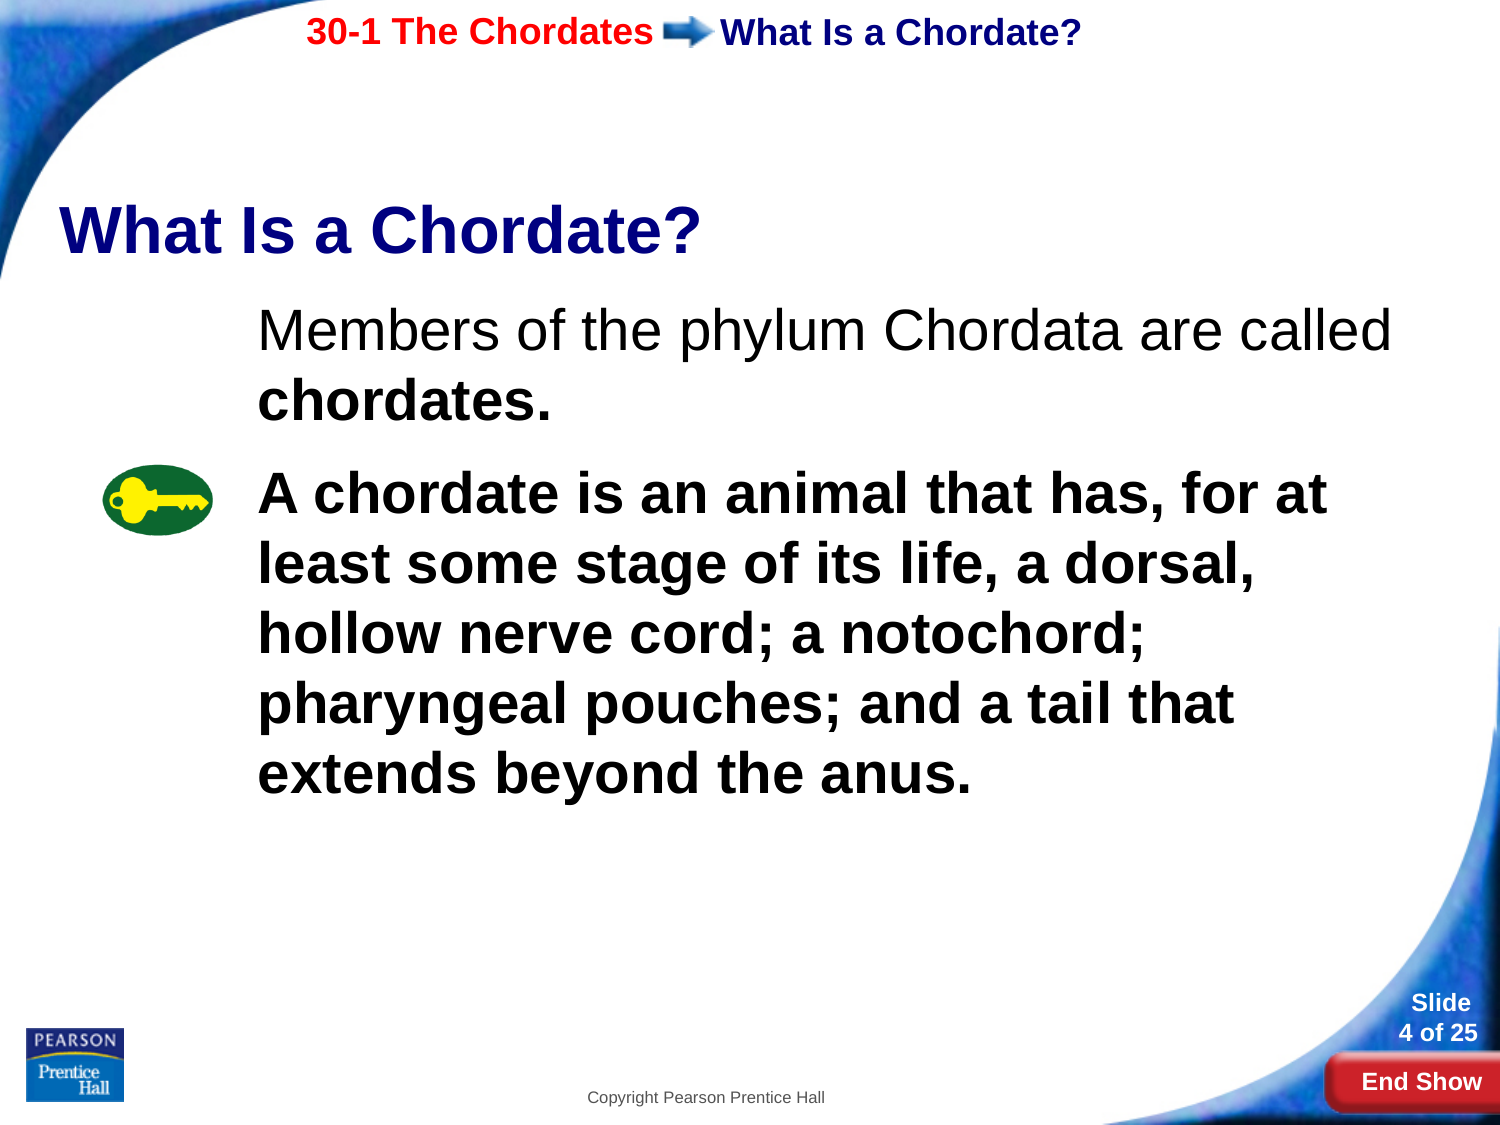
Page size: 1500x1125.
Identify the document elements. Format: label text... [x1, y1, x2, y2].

picture [0, 0, 1500, 1125]
list What Is a Chordate? Members of the phylum Chordata are called chordates. A chordate is an animal that has, for at least some stage of its life, a dorsal, hollow nerve cord; a notochord; pharyngeal pouches; and a tail that extends beyond the anus. [44, 179, 1448, 1095]
title What Is a Chordate? [704, 0, 1375, 76]
text_box [65, 367, 244, 487]
footer Copyright Pearson Prentice Hall [468, 1095, 945, 1105]
